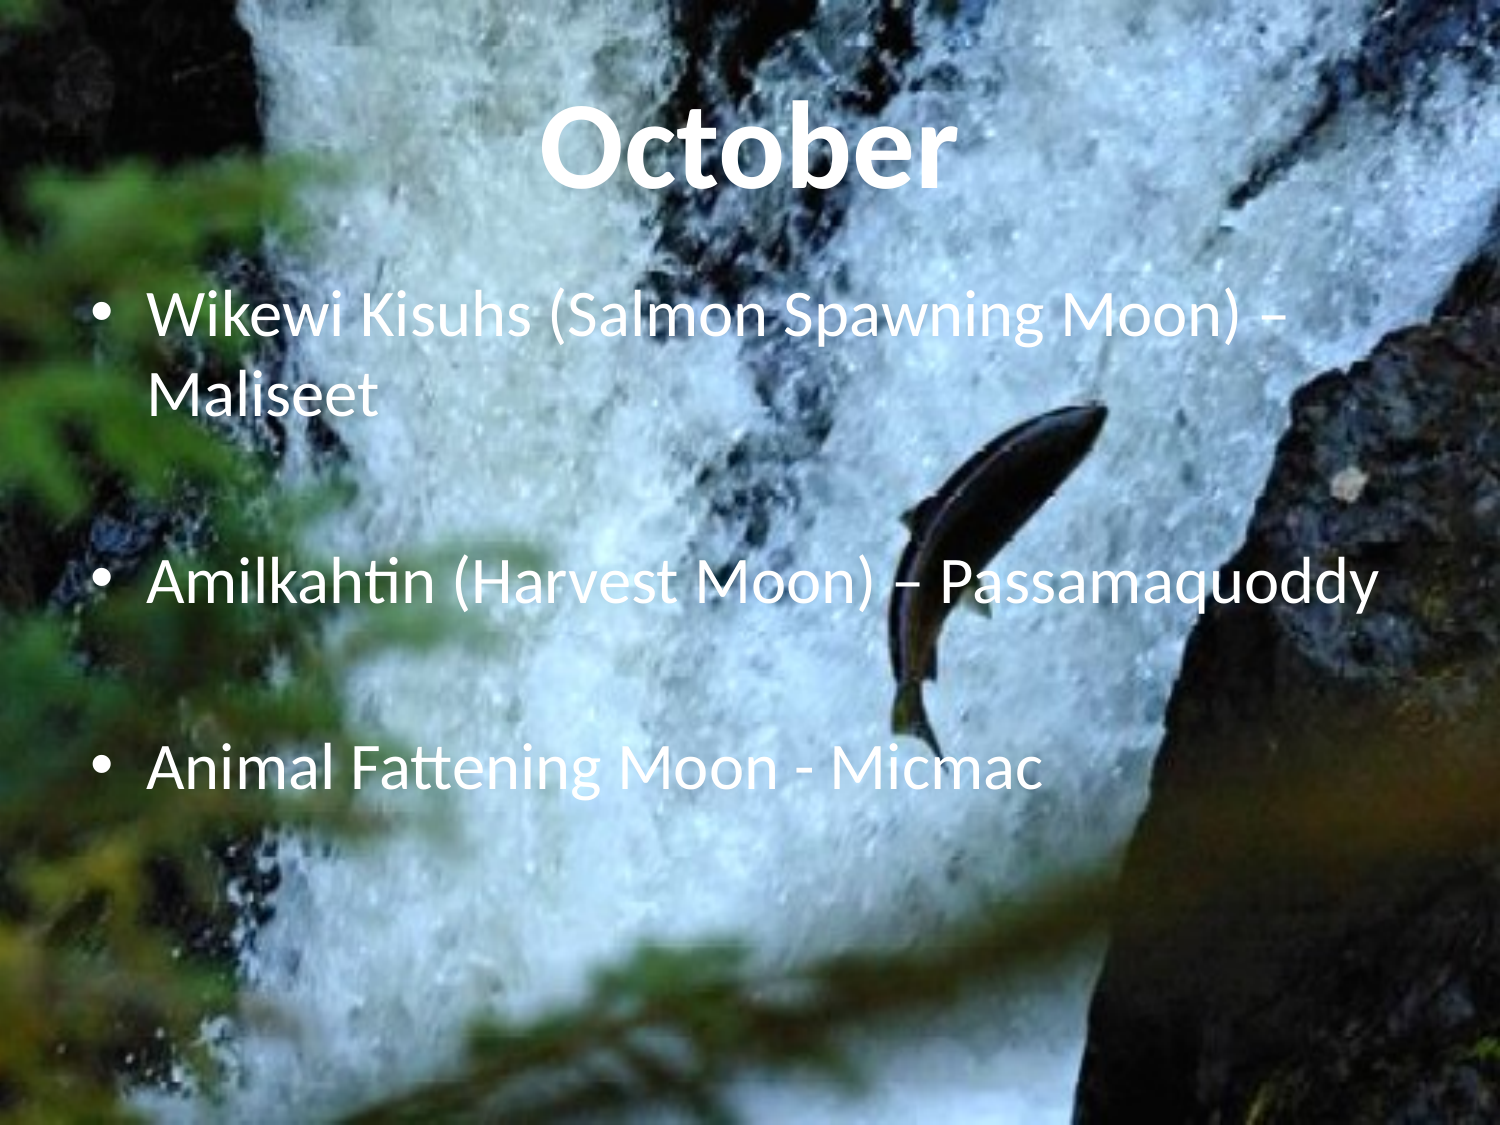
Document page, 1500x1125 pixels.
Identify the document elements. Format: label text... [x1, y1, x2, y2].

title October [75, 45, 1425, 233]
list Wikewi Kisuhs (Salmon Spawning Moon) – Maliseet Amilkahtin (Harvest Moon) – Passamaquoddy Animal Fattening Moon - Micmac [75, 262, 1425, 1005]
picture [0, 0, 1500, 1125]
